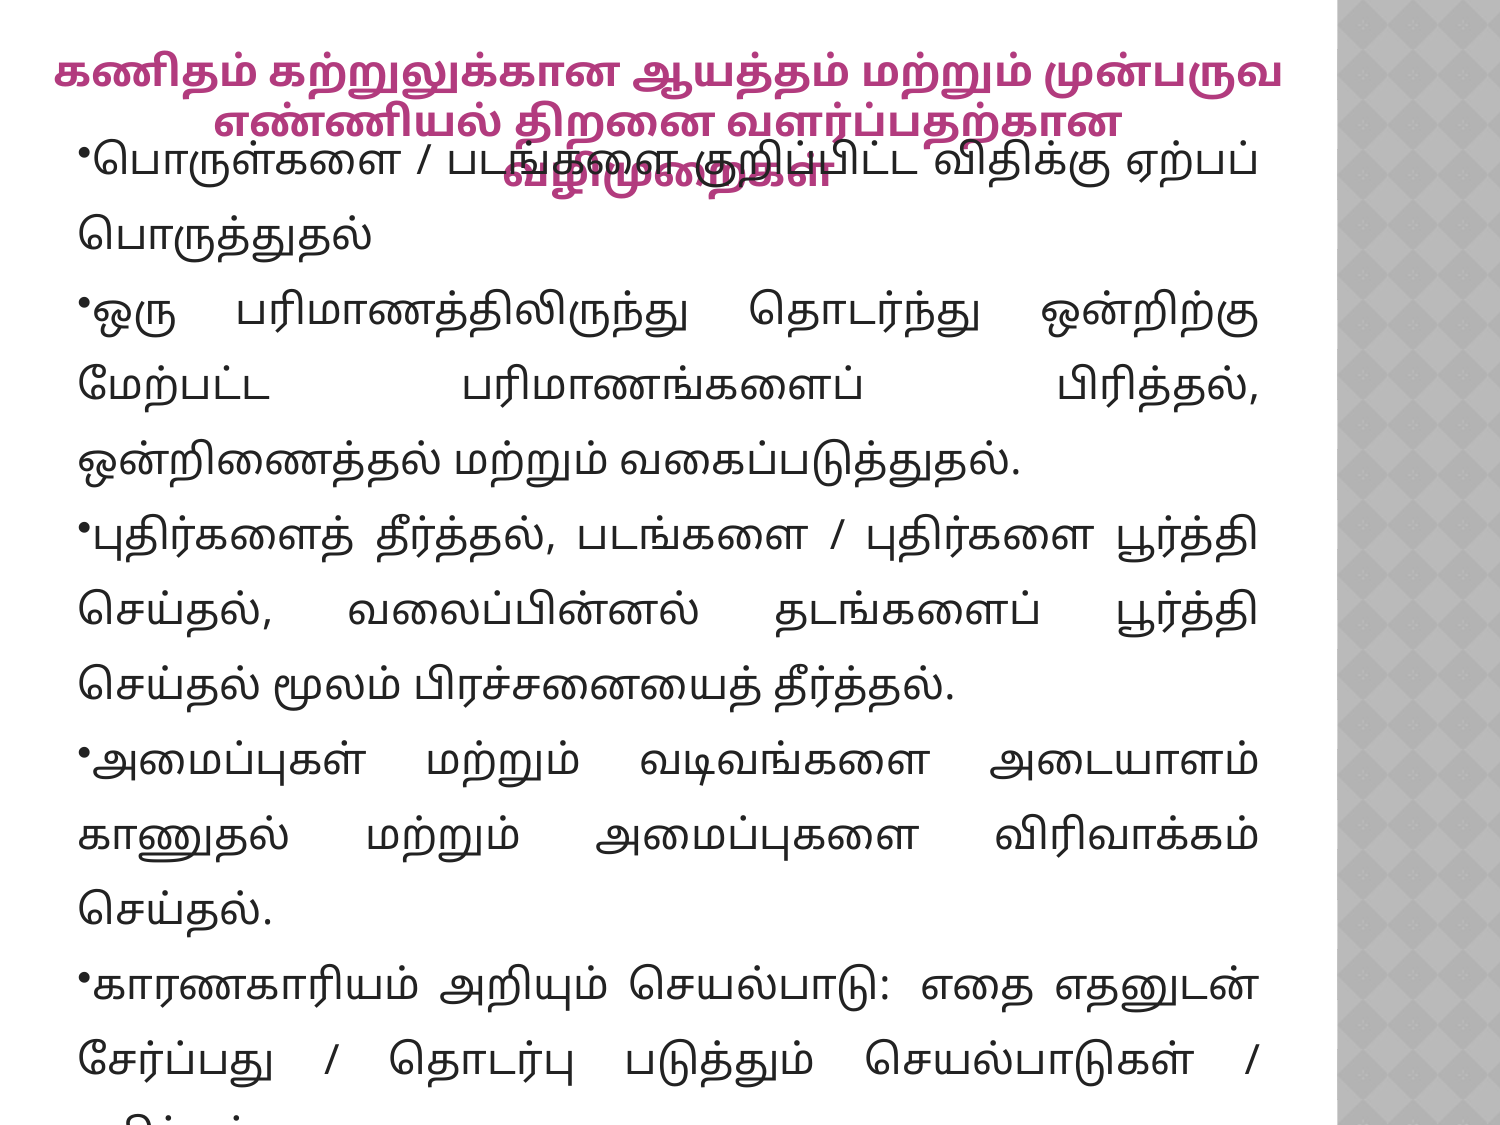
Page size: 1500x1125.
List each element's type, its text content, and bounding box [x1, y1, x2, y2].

text_box பொருள்களை / படங்களை குறிப்பிட்ட விதிக்கு ஏற்பப் பொருத்துதல் ஒரு பரிமாணத்திலிருந்து தொடர்ந்து ஒன்றிற்கு மேற்பட்ட பரிமாணங்களைப் பிரித்தல், ஒன்றிணைத்தல் மற்றும் வகைப்படுத்துதல். புதிர்களைத் தீர்த்தல், படங்களை / புதிர்களை பூர்த்தி செய்தல், வலைப்பின்னல் தடங்களைப் பூர்த்தி செய்தல் மூலம் பிரச்சனையைத் தீர்த்தல். அமைப்புகள் மற்றும் வடிவங்களை அடையாளம் காணுதல் மற்றும் அமைப்புகளை விரிவாக்கம் செய்தல். காரணகாரியம் அறியும் செயல்பாடு: எதை எதனுடன் சேர்ப்பது / தொடர்பு படுத்தும் செயல்பாடுகள் / புதிர்கள் [62, 100, 1275, 1125]
text_box கணிதம் கற்றுலுக்கான ஆயத்தம் மற்றும் முன்பருவ எண்ணியல் திறனை வளர்ப்பதற்கான வழிமுறைகள் [37, 37, 1300, 203]
